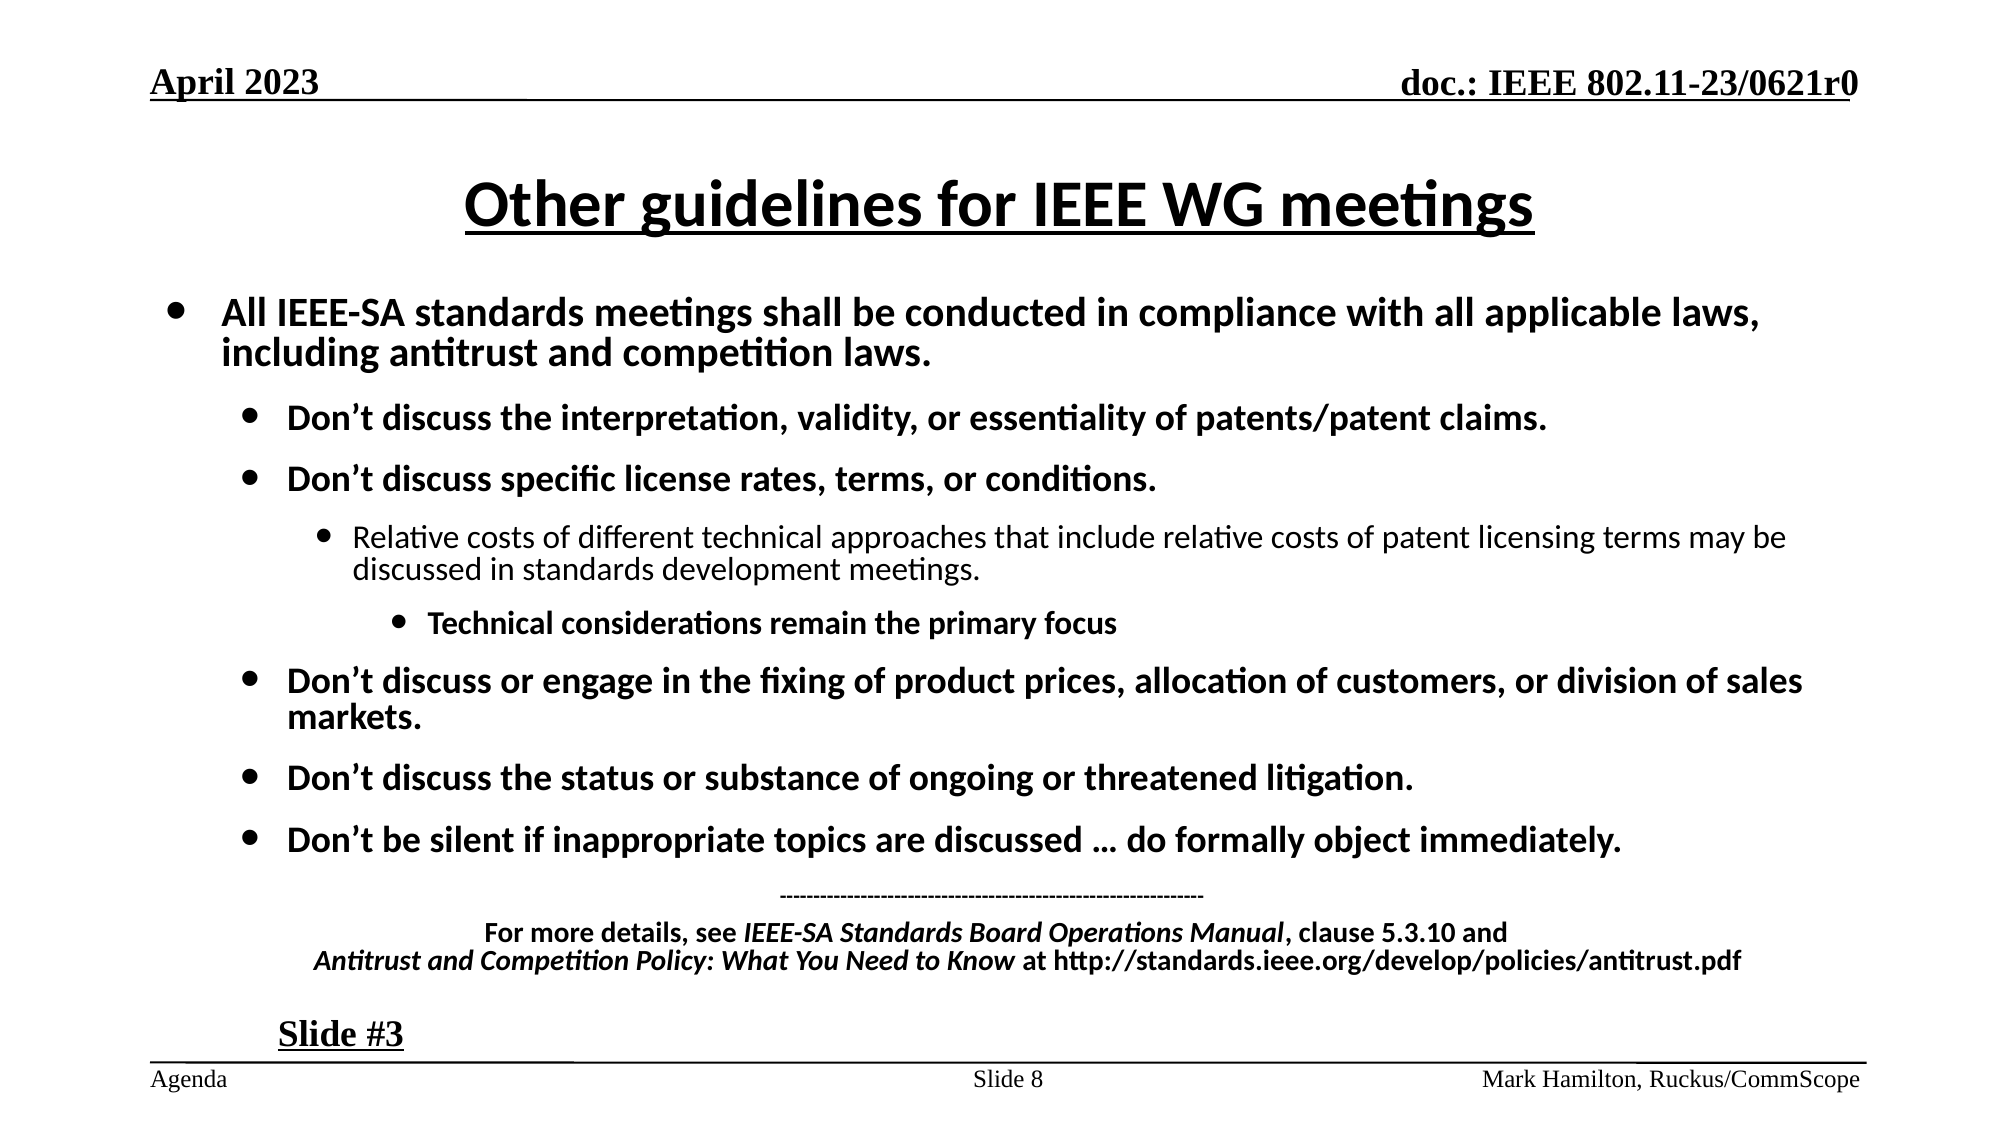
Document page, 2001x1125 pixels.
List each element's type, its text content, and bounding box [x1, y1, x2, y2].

slide_number Slide 8 [950, 1061, 1067, 1123]
title Other guidelines for IEEE WG meetings [149, 112, 1850, 286]
text_box Slide #3 [263, 1001, 420, 1062]
list All IEEE-SA standards meetings shall be conducted in compliance with all applicable laws, including antitrust and competition laws. Don’t discuss the interpretation, validity, or essentiality of patents/patent claims. Don’t discuss specific license rates, terms, or conditions. Relative costs of different technical approaches that include relative costs of patent licensing terms may be discussed in standards development meetings. Technical considerations remain the primary focus Don’t discuss or engage in the fixing of product prices, allocation of customers, or division of sales markets. Don’t discuss the status or substance of ongoing or threatened litigation. Don’t be silent if inappropriate topics are discussed … do formally object immediately. --------------------------------------------------------------- For more details, see IEEE-SA Standards Board Operations Manual, clause 5.3.10 and Antitrust and Competition Policy: What You Need to Know at http://standards.ieee.org/develop/policies/antitrust.pdf [149, 286, 1850, 1000]
